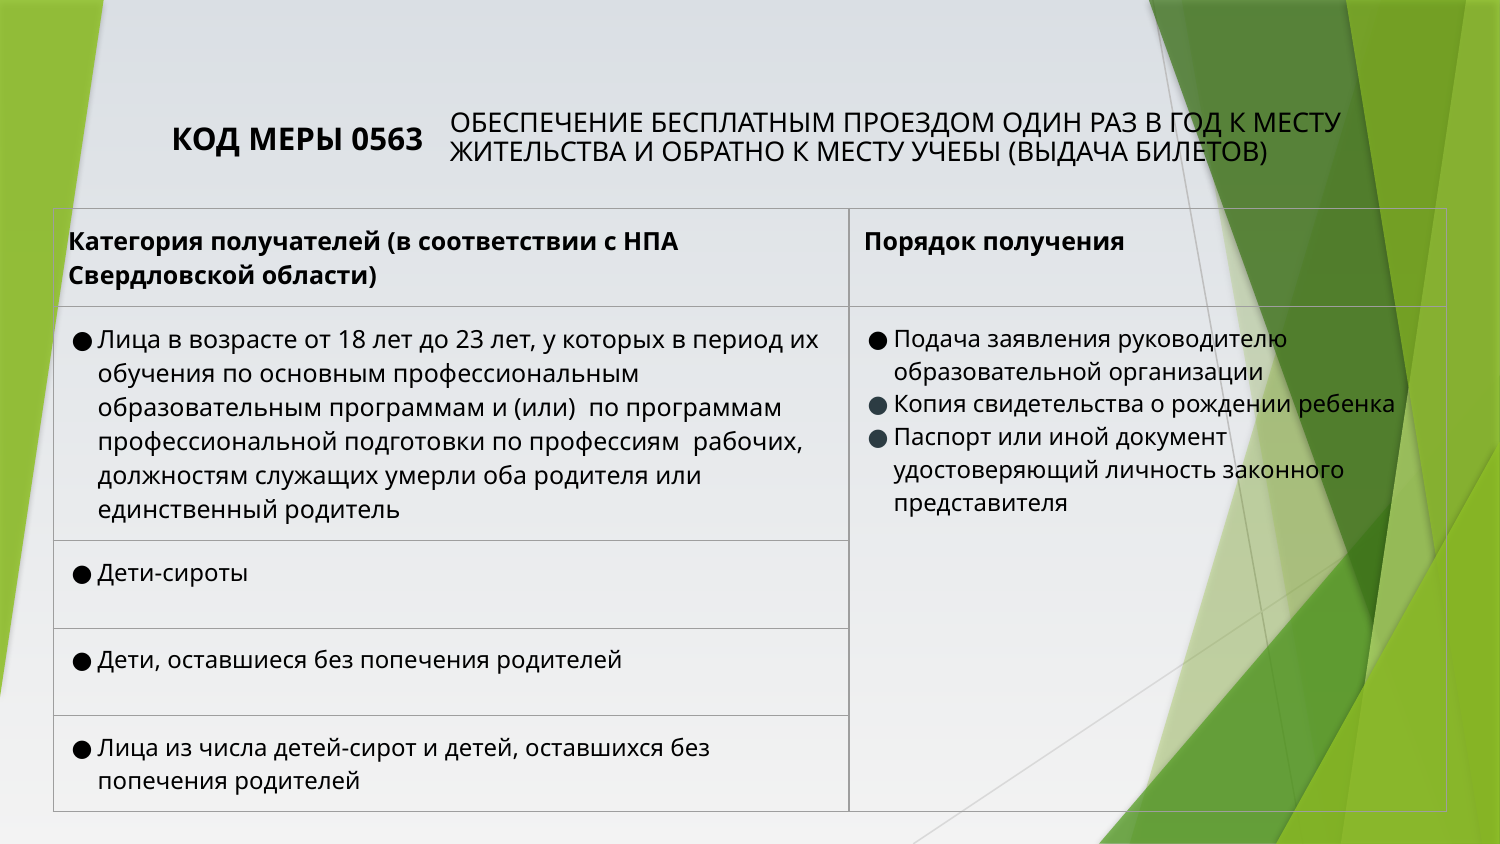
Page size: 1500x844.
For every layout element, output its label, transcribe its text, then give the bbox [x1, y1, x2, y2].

table_cell Лица в возрасте от 18 лет до 23 лет, у которых в период их обучения по основным профессиональным образовательным программам и (или) по программам профессиональной подготовки по профессиям рабочих, должностям служащих умерли оба родителя или единственный родитель [54, 307, 848, 540]
table_cell Лица из числа детей-сирот и детей, оставшихся без попечения родителей [54, 716, 848, 811]
table_header Категория получателей (в соответствии с НПА Свердловской области) [54, 209, 848, 306]
table_cell Подача заявления руководителю образовательной организации Копия свидетельства о рождении ребенка Паспорт или иной документ удостоверяющий личность законного представителя [850, 307, 1446, 811]
title ОБЕСПЕЧЕНИЕ БЕСПЛАТНЫМ ПРОЕЗДОМ ОДИН РАЗ В ГОД К МЕСТУ ЖИТЕЛЬСТВА И ОБРАТНО К МЕСТУ УЧЕБЫ (ВЫДАЧА БИЛЕТОВ) [438, 80, 1384, 197]
table_header Порядок получения [850, 209, 1446, 306]
table_cell Дети, оставшиеся без попечения родителей [54, 629, 848, 715]
table_cell Дети-сироты [54, 541, 848, 628]
text_box КОД МЕРЫ 0563 [122, 79, 439, 196]
